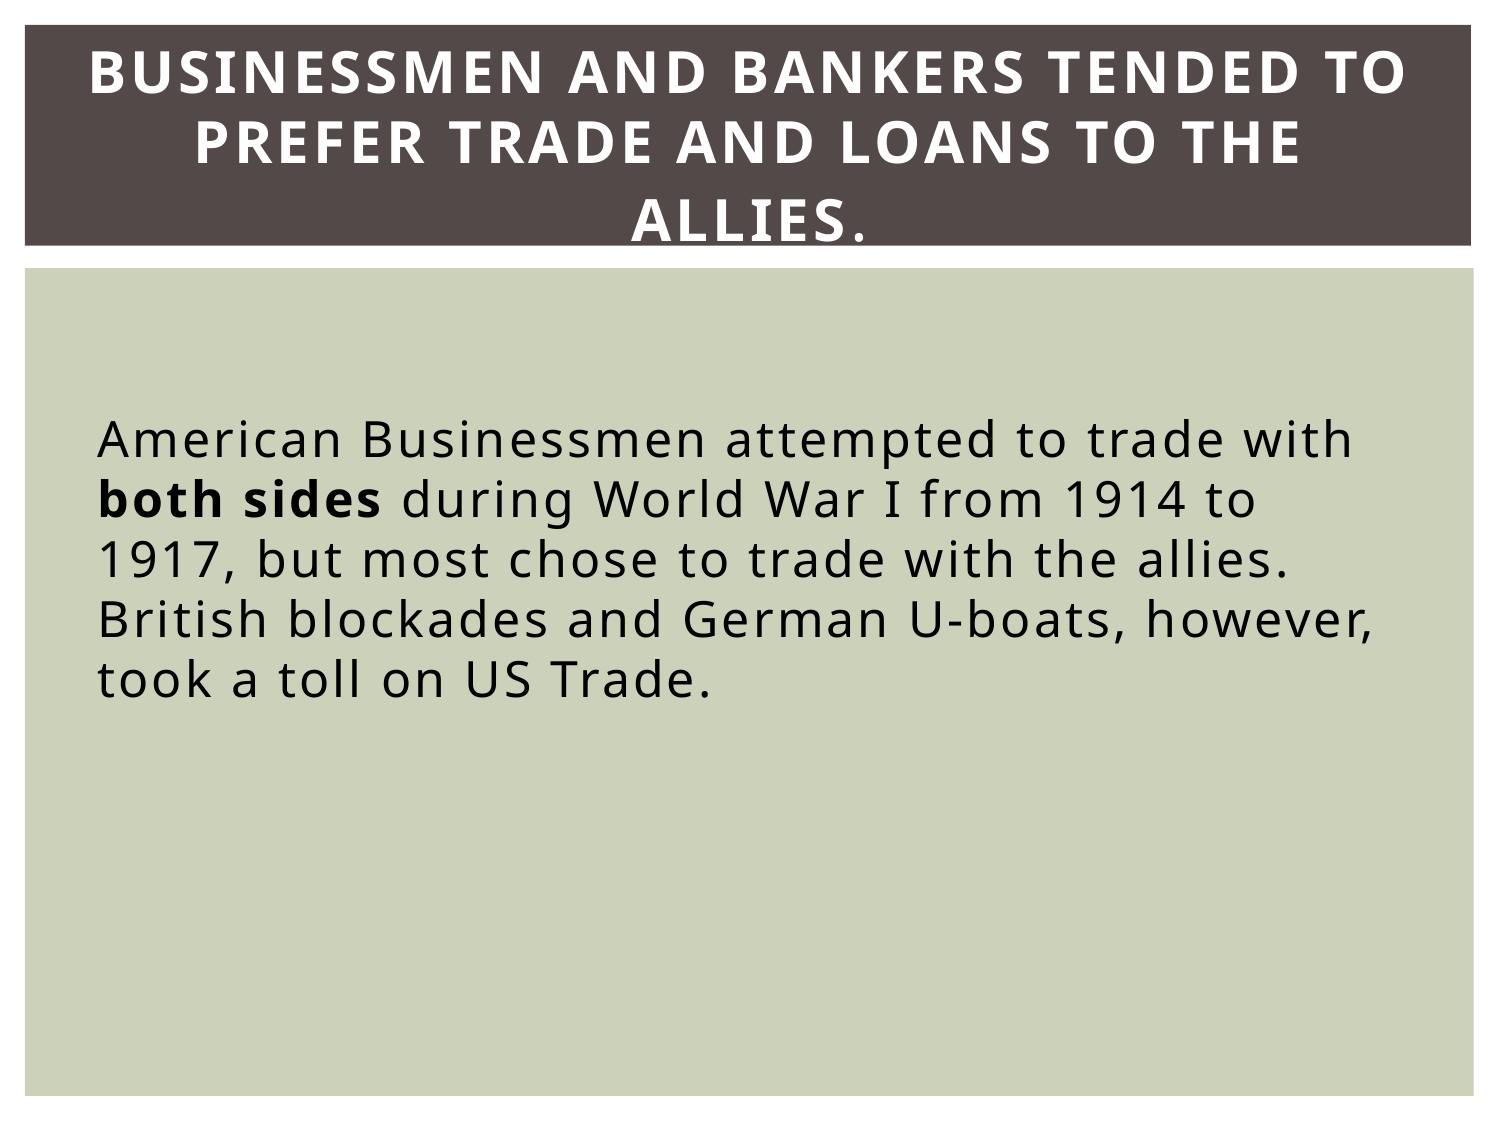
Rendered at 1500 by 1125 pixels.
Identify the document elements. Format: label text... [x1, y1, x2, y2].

list American Businessmen attempted to trade with both sides during World War I from 1914 to 1917, but most chose to trade with the allies. British blockades and German U-boats, however, took a toll on US Trade. [75, 399, 1413, 1005]
title Businessmen and bankers tended to prefer trade and loans to the Allies. [62, 58, 1438, 232]
